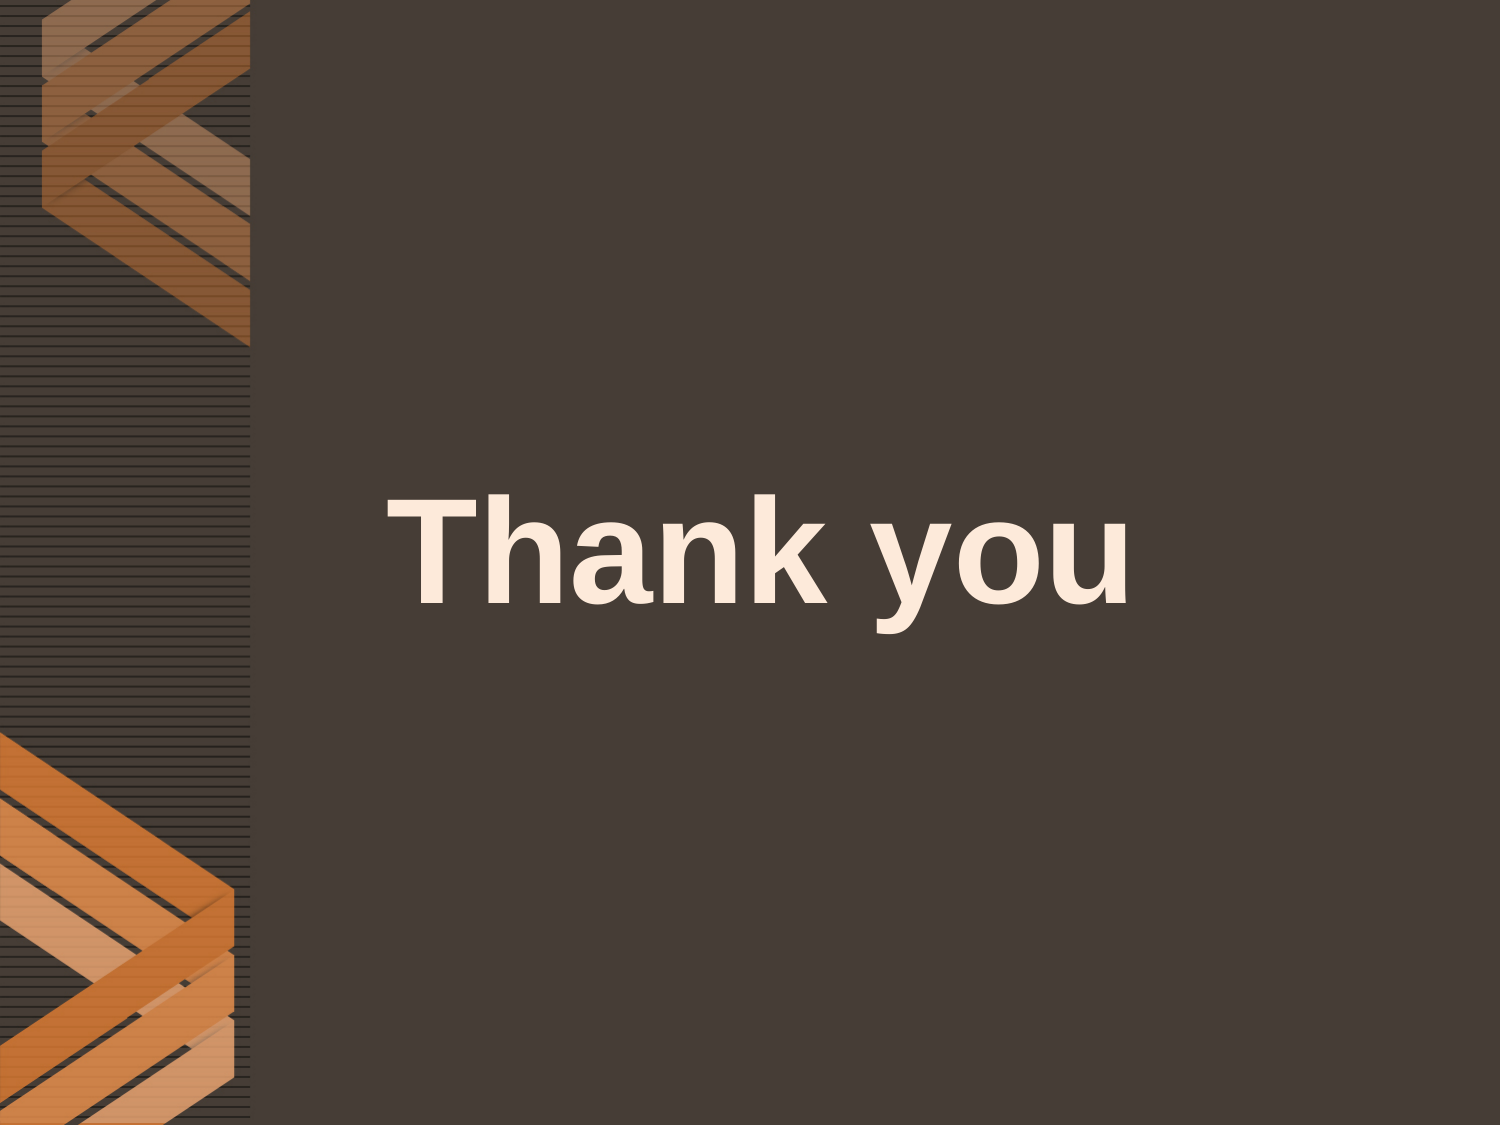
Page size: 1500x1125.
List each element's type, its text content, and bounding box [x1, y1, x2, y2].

title Thank you [371, 456, 1223, 632]
picture [0, 0, 1500, 1125]
